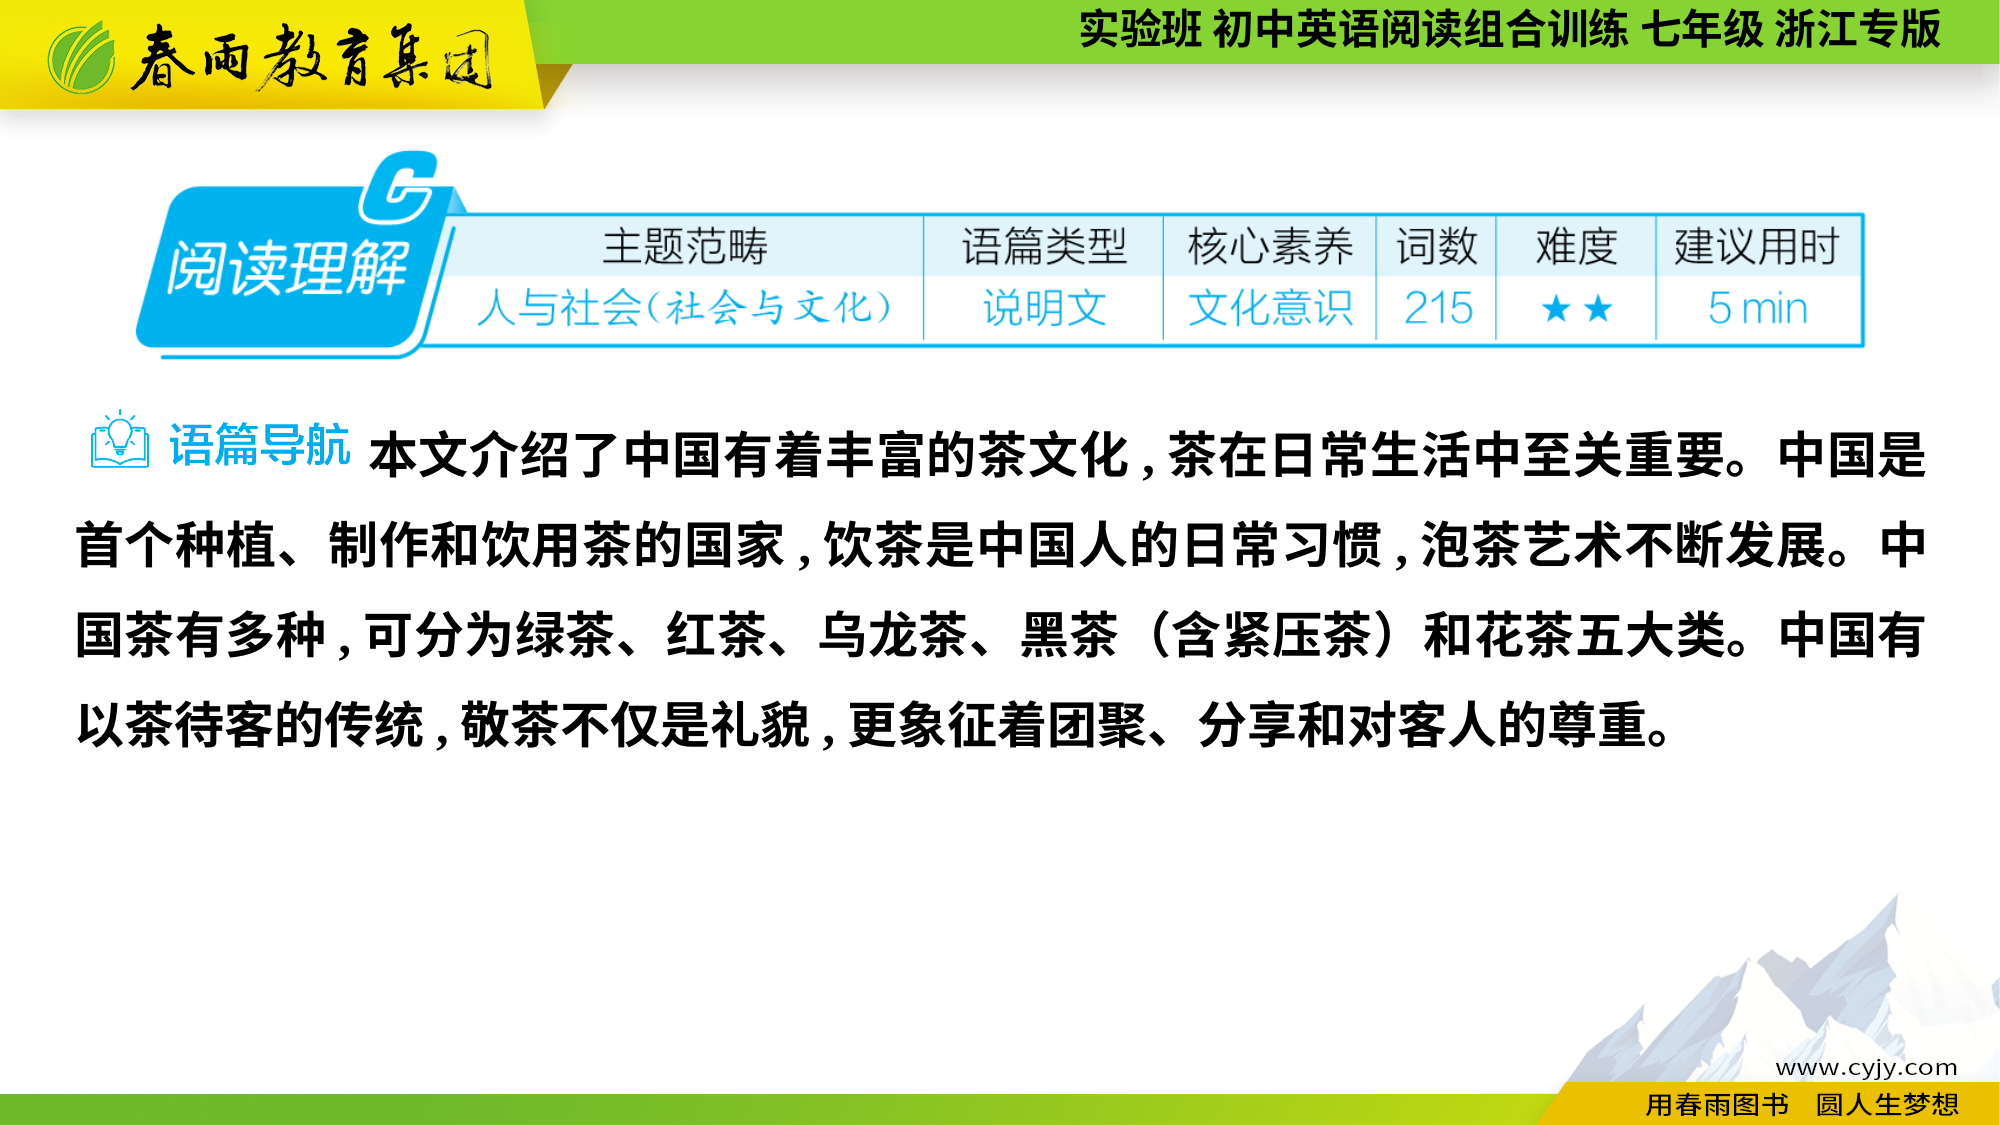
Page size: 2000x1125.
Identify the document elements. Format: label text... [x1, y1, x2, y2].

picture [0, 0, 2000, 1125]
list 本文介绍了中国有着丰富的茶文化,茶在日常生活中至关重要。中国是首个种植、制作和饮用茶的国家,饮茶是中国人的日常习惯,泡茶艺术不断发展。中国茶有多种,可分为绿茶、红茶、乌龙茶、黑茶（含紧压茶）和花茶五大类。中国有以茶待客的传统,敬茶不仅是礼貌,更象征着团聚、分享和对客人的尊重。 [59, 385, 1944, 753]
